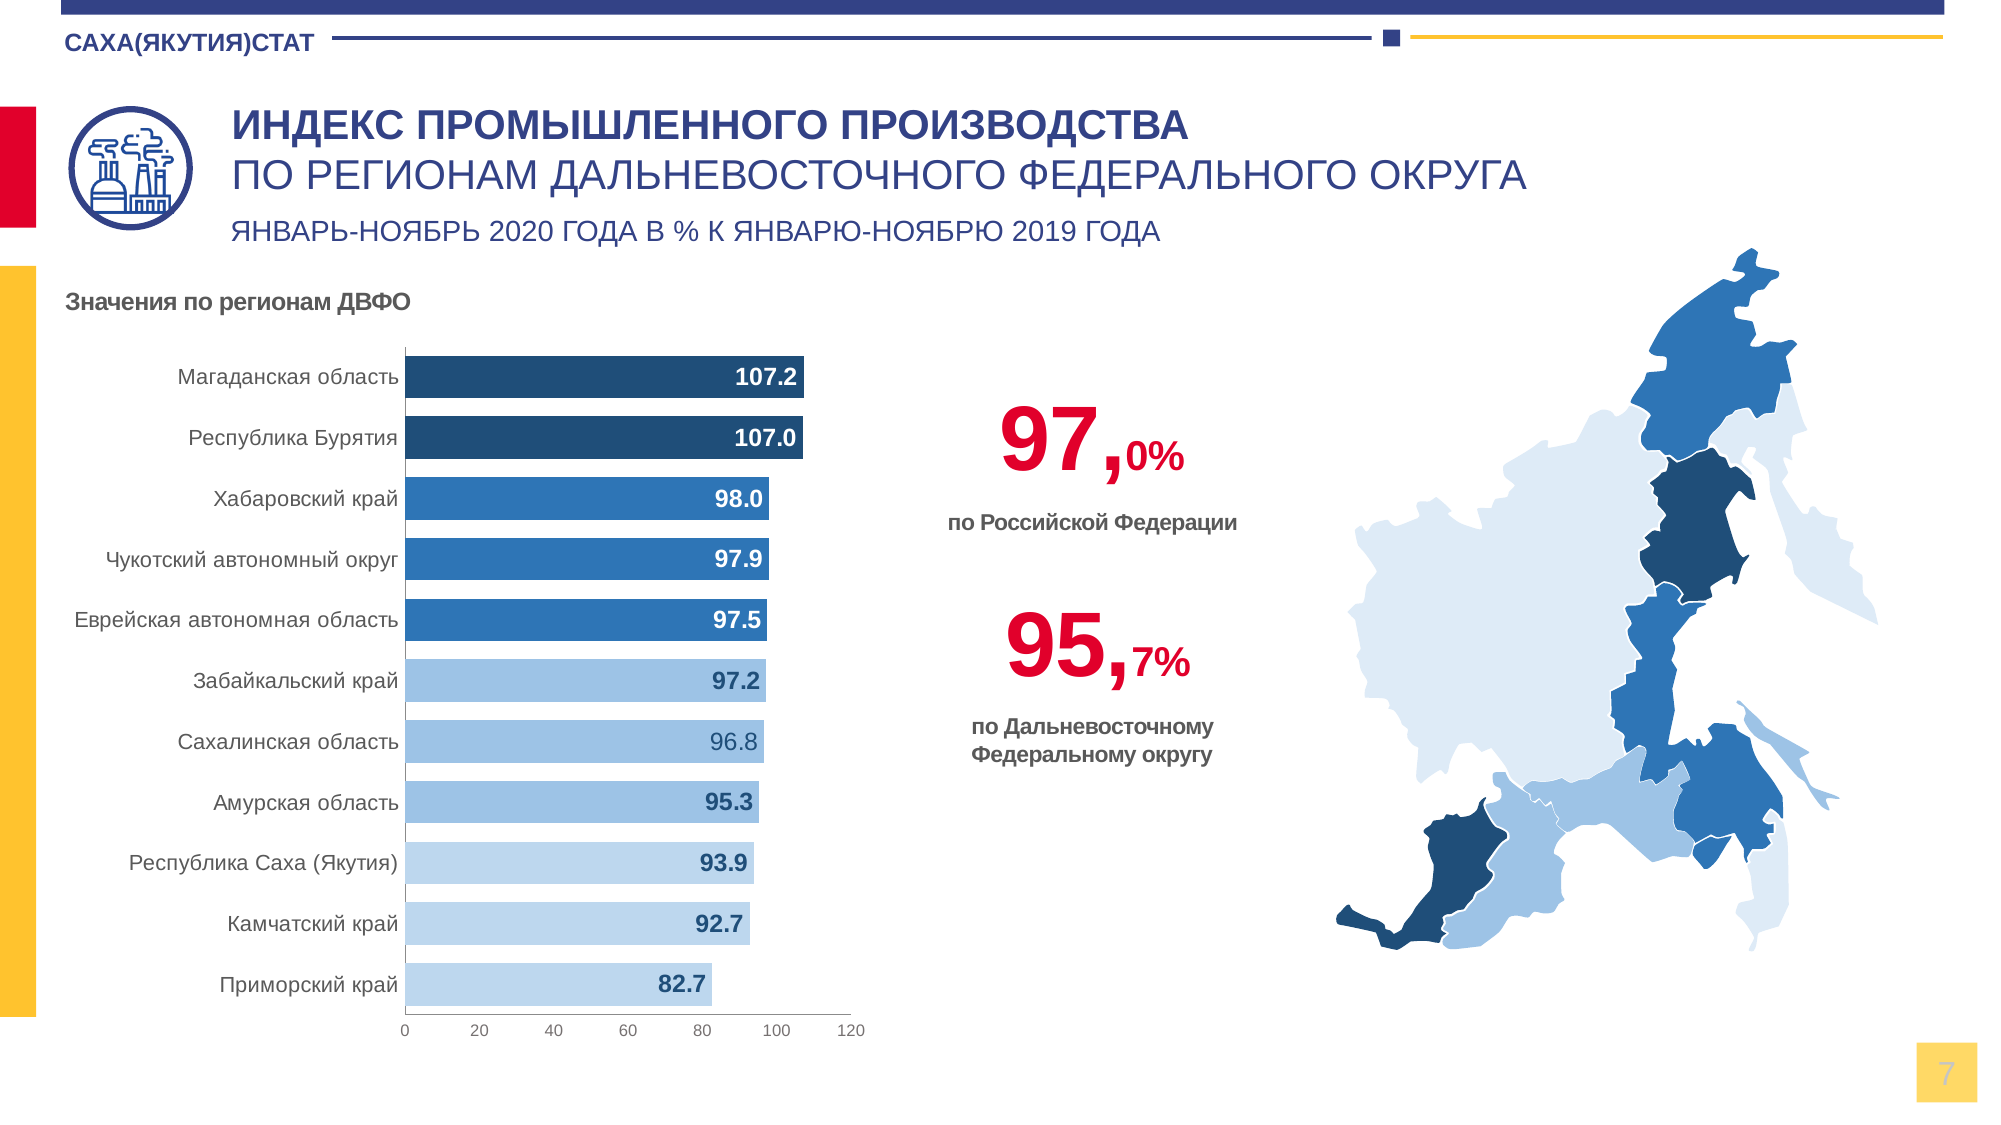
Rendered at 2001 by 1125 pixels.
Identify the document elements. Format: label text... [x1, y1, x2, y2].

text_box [71, 109, 190, 228]
text_box САХА(ЯКУТИЯ)СТАТ [47, 17, 332, 65]
chart [28, 325, 883, 1096]
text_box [1335, 247, 1879, 952]
list ИНДЕКС ПРОМЫШЛЕННОГО ПРОИЗВОДСТВА ПО РЕГИОНАМ ДАЛЬНЕВОСТОЧНОГО ФЕДЕРАЛЬНОГО ОКРУГА [216, 90, 1931, 173]
text_box по Российской Федерации [932, 499, 1259, 543]
text_box 97,0% [984, 371, 1205, 497]
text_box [236, 29, 1943, 116]
text_box 95,7% [990, 576, 1210, 702]
text_box Значения по регионам ДВФО [50, 278, 766, 324]
text_box по Дальневосточному Федеральному округу [956, 704, 1283, 775]
slide_number 7 [1916, 1042, 1978, 1103]
text_box ЯНВАРЬ-НОЯБРЬ 2020 ГОДА В % К ЯНВАРЮ-НОЯБРЮ 2019 ГОДА [215, 204, 1320, 250]
